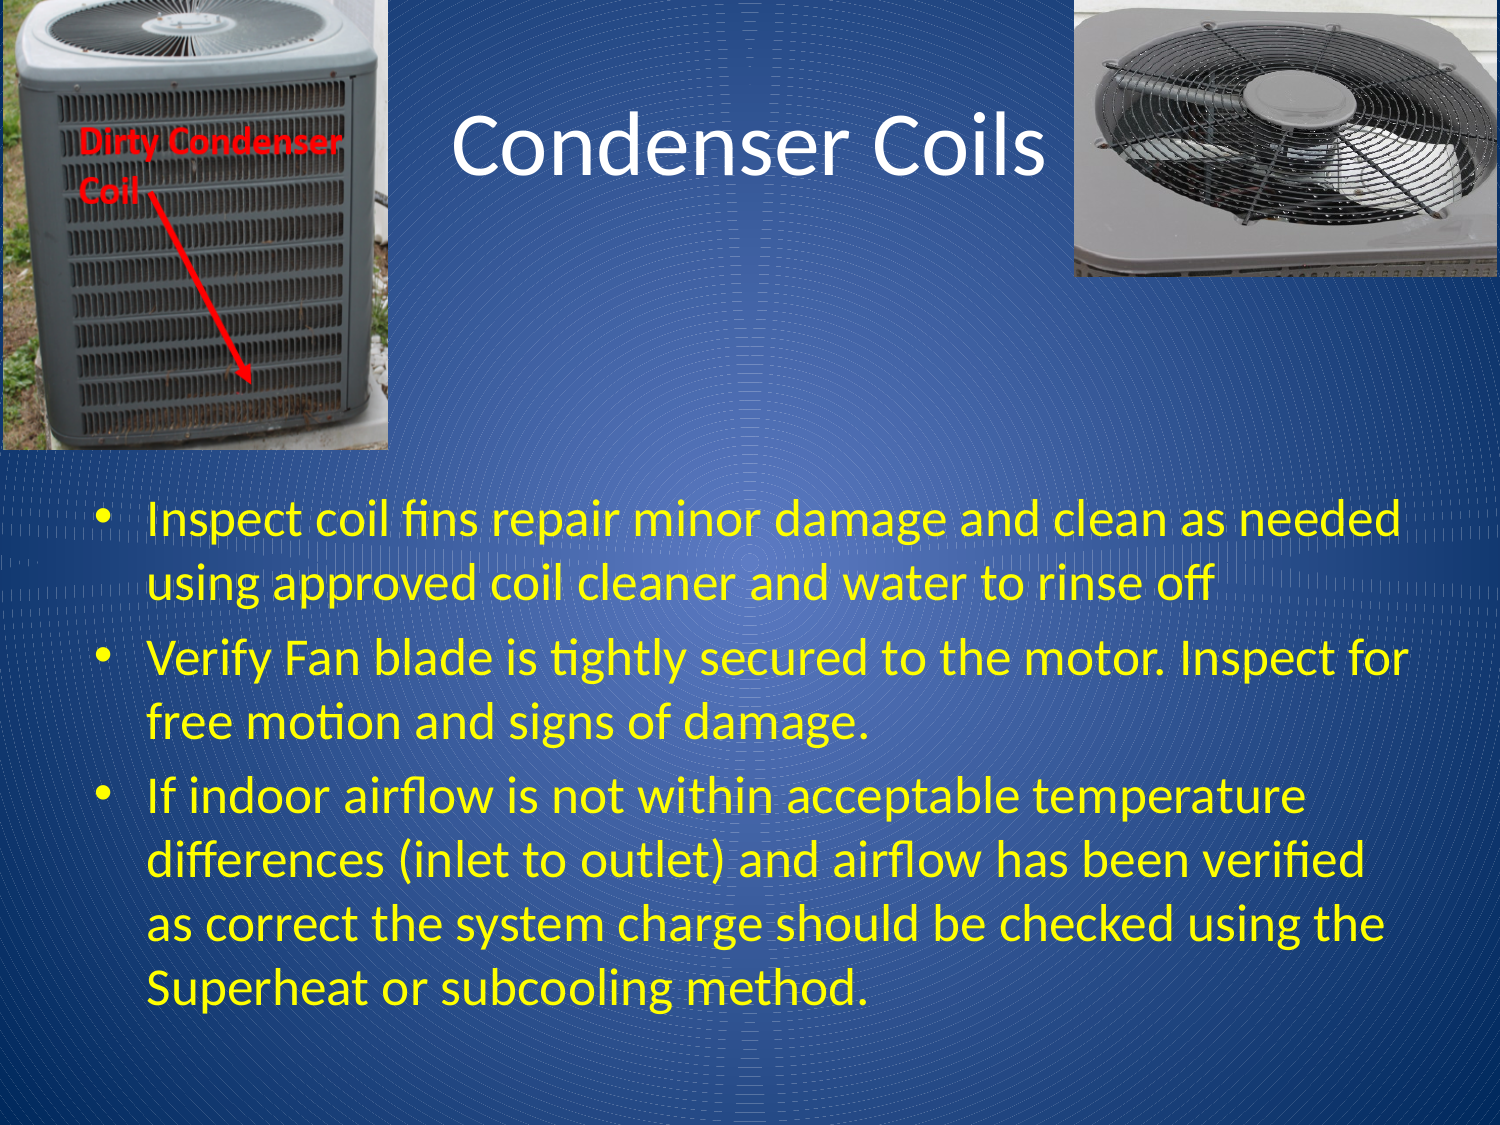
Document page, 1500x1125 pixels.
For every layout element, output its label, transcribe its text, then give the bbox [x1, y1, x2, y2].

picture [1074, 0, 1497, 366]
picture [2, 0, 388, 451]
title Condenser Coils [391, 45, 1069, 233]
list Inspect coil fins repair minor damage and clean as needed using approved coil cleaner and water to rinse off Verify Fan blade is tightly secured to the motor. Inspect for free motion and signs of damage. If indoor airflow is not within acceptable temperature differences (inlet to outlet) and airflow has been verified as correct the system charge should be checked using the Superheat or subcooling method. [78, 475, 1429, 1076]
